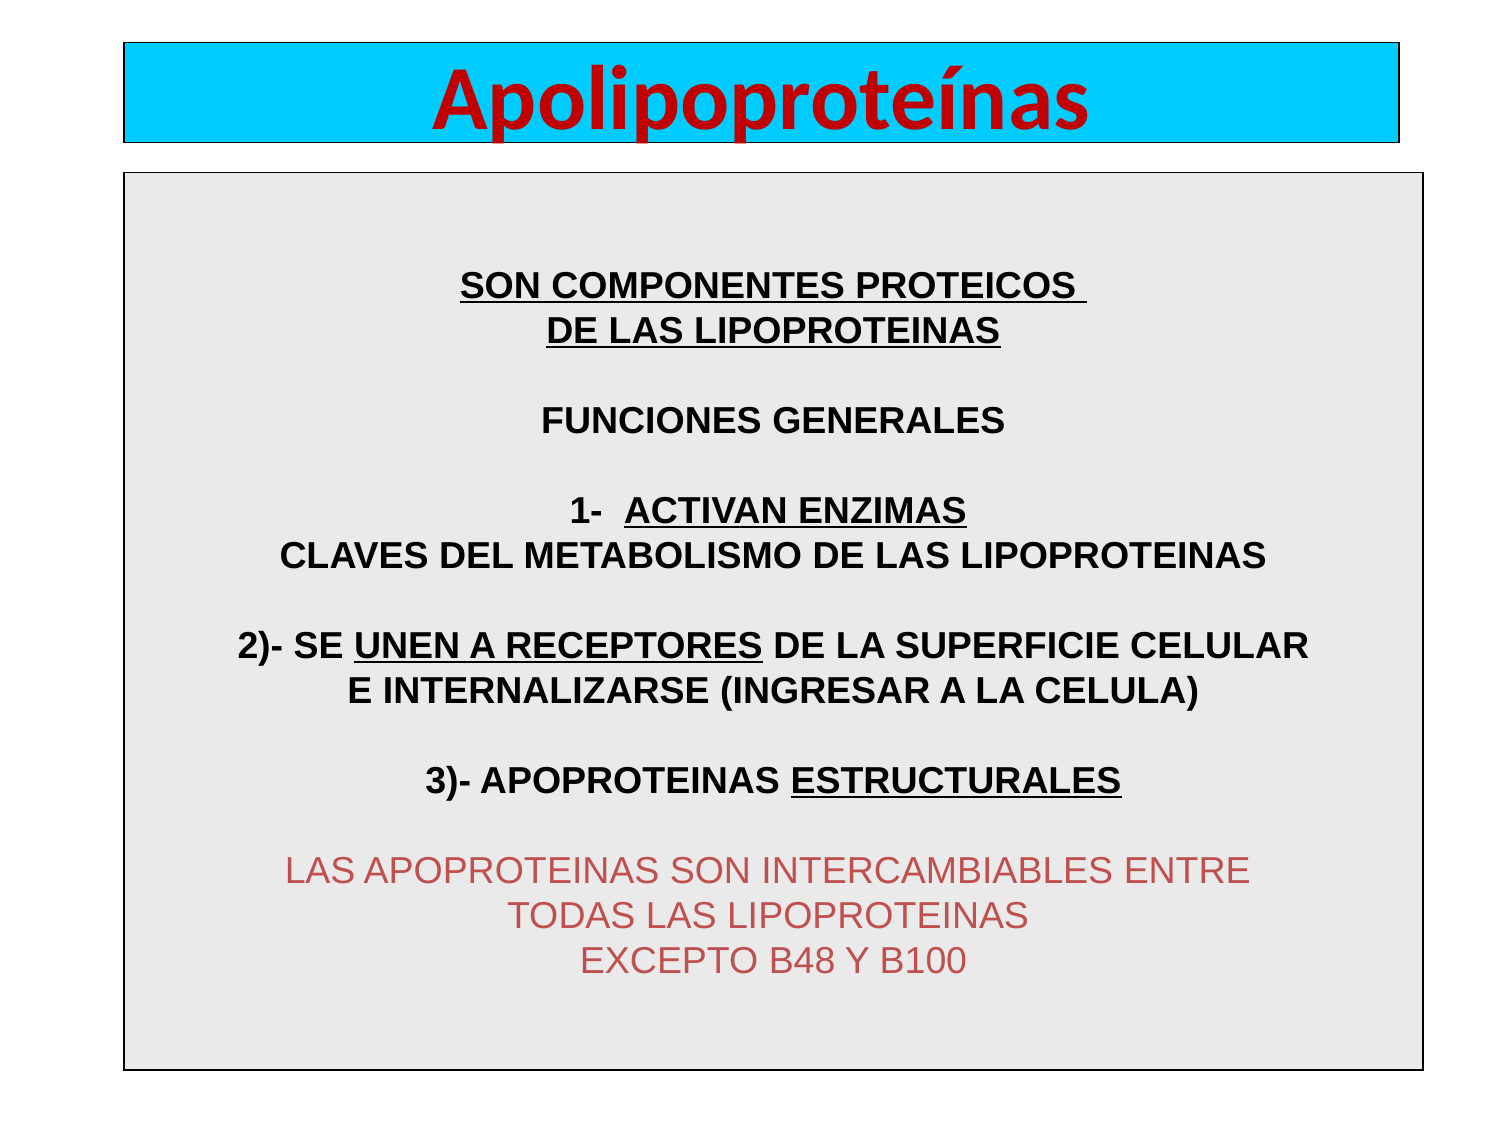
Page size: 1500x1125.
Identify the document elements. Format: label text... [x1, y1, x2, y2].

title Apolipoproteínas [123, 42, 1400, 143]
text_box SON COMPONENTES PROTEICOS DE LAS LIPOPROTEINAS FUNCIONES GENERALES 1- ACTIVAN ENZIMAS CLAVES DEL METABOLISMO DE LAS LIPOPROTEINAS 2)- SE UNEN A RECEPTORES DE LA SUPERFICIE CELULAR E INTERNALIZARSE (INGRESAR A LA CELULA) 3)- APOPROTEINAS ESTRUCTURALES LAS APOPROTEINAS SON INTERCAMBIABLES ENTRE TODAS LAS LIPOPROTEINAS EXCEPTO B48 Y B100 [123, 172, 1424, 1071]
